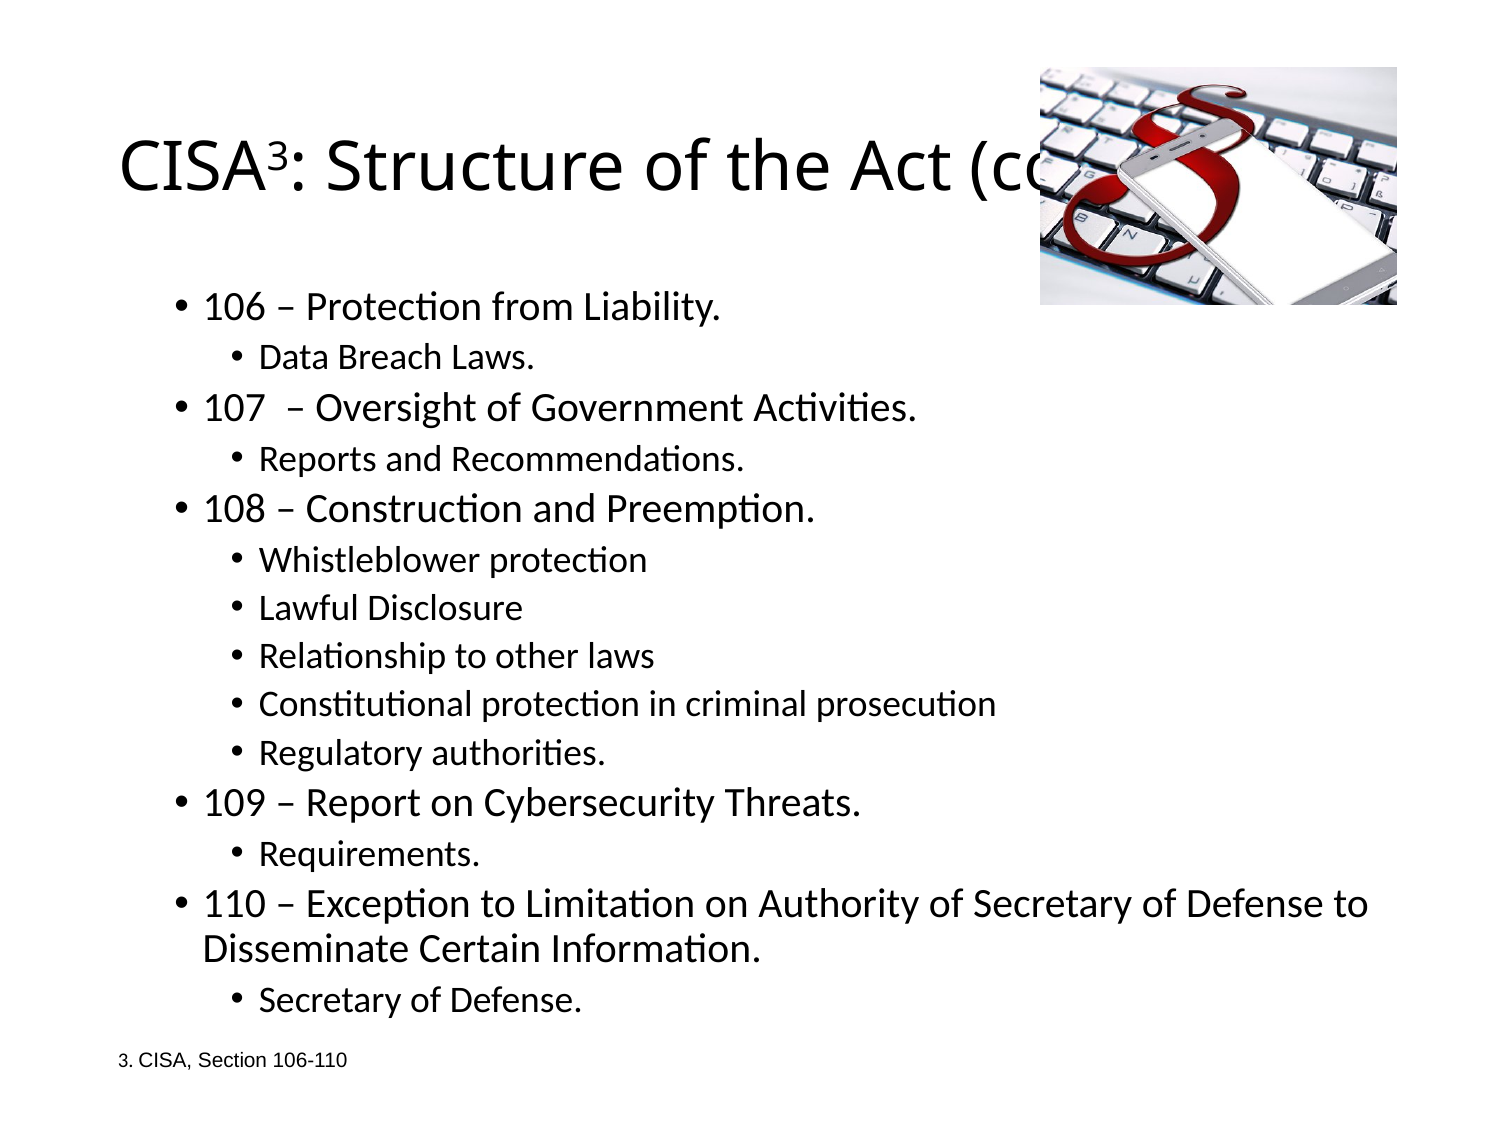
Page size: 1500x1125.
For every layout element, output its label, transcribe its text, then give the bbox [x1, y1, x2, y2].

list 106 – Protection from Liability. Data Breach Laws. 107 – Oversight of Government Activities. Reports and Recommendations. 108 – Construction and Preemption. Whistleblower protection Lawful Disclosure Relationship to other laws Constitutional protection in criminal prosecution Regulatory authorities. 109 – Report on Cybersecurity Threats. Requirements. 110 – Exception to Limitation on Authority of Secretary of Defense to Disseminate Certain Information. Secretary of Defense. [102, 277, 1398, 992]
picture [1040, 67, 1397, 305]
title CISA3: Structure of the Act (cont.) [102, 59, 1398, 277]
text_box 3. CISA, Section 106-110 [103, 1038, 1325, 1079]
